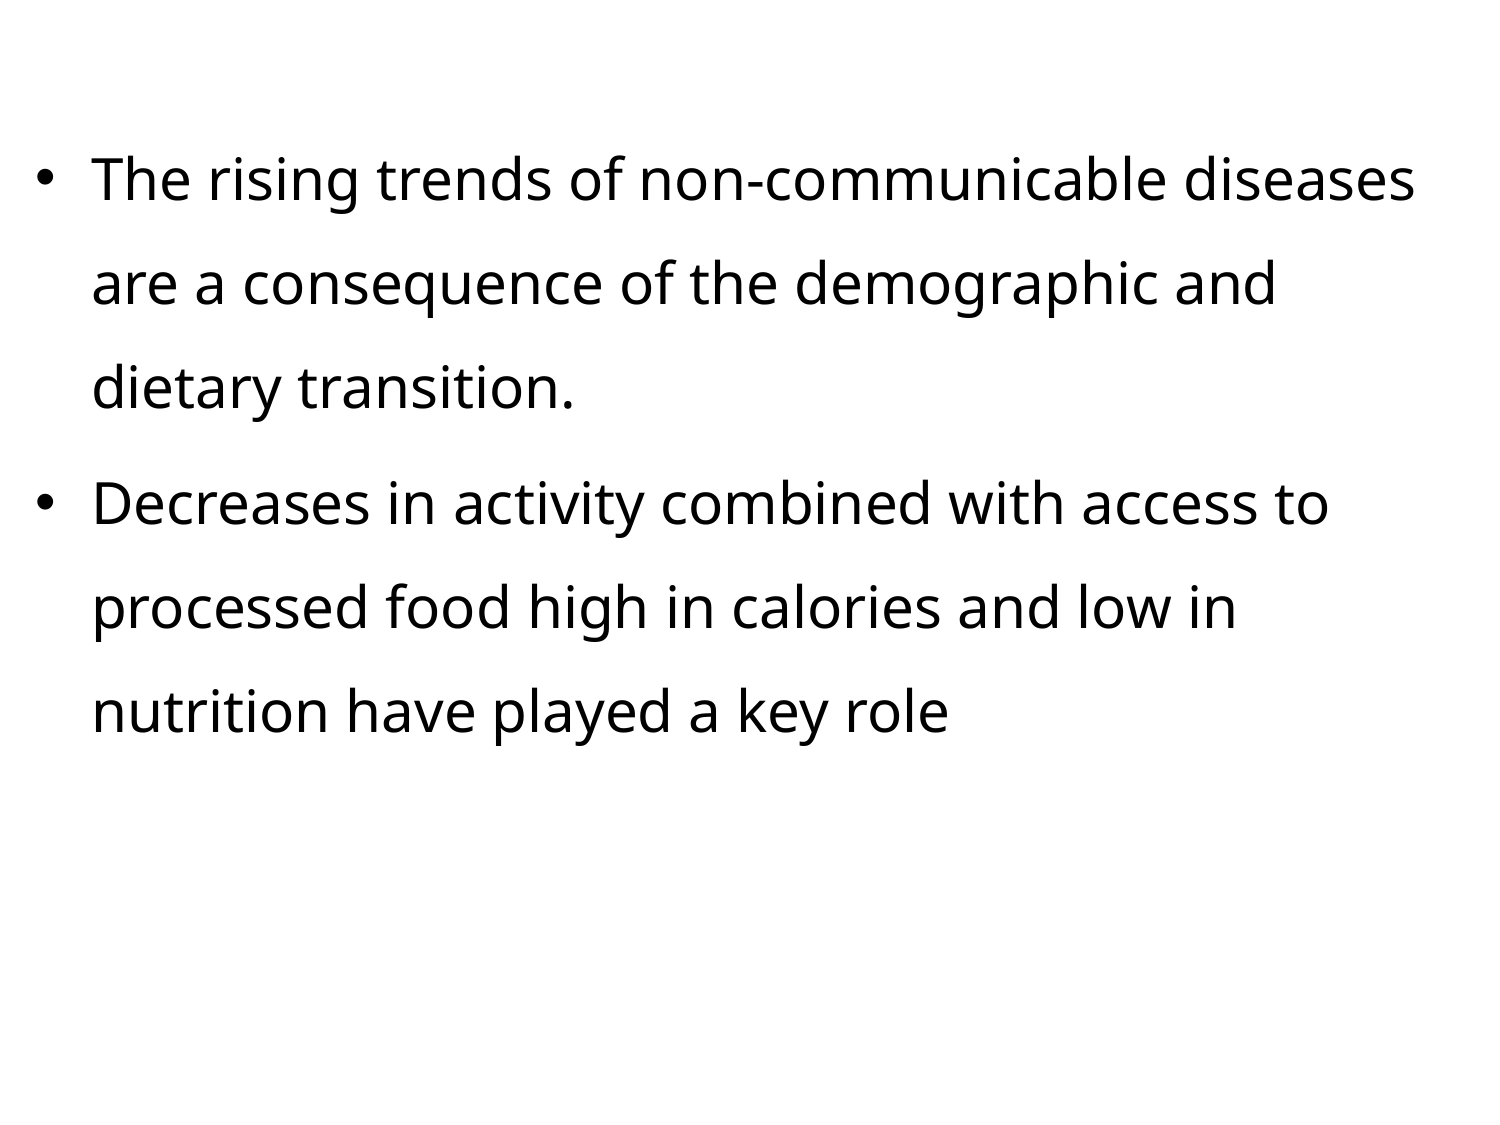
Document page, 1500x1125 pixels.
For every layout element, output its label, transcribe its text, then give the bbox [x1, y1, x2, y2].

text_box The rising trends of non-communicable diseases are a consequence of the demographic and dietary transition. Decreases in activity combined with access to processed food high in calories and low in nutrition have played a key role [19, 99, 1458, 843]
